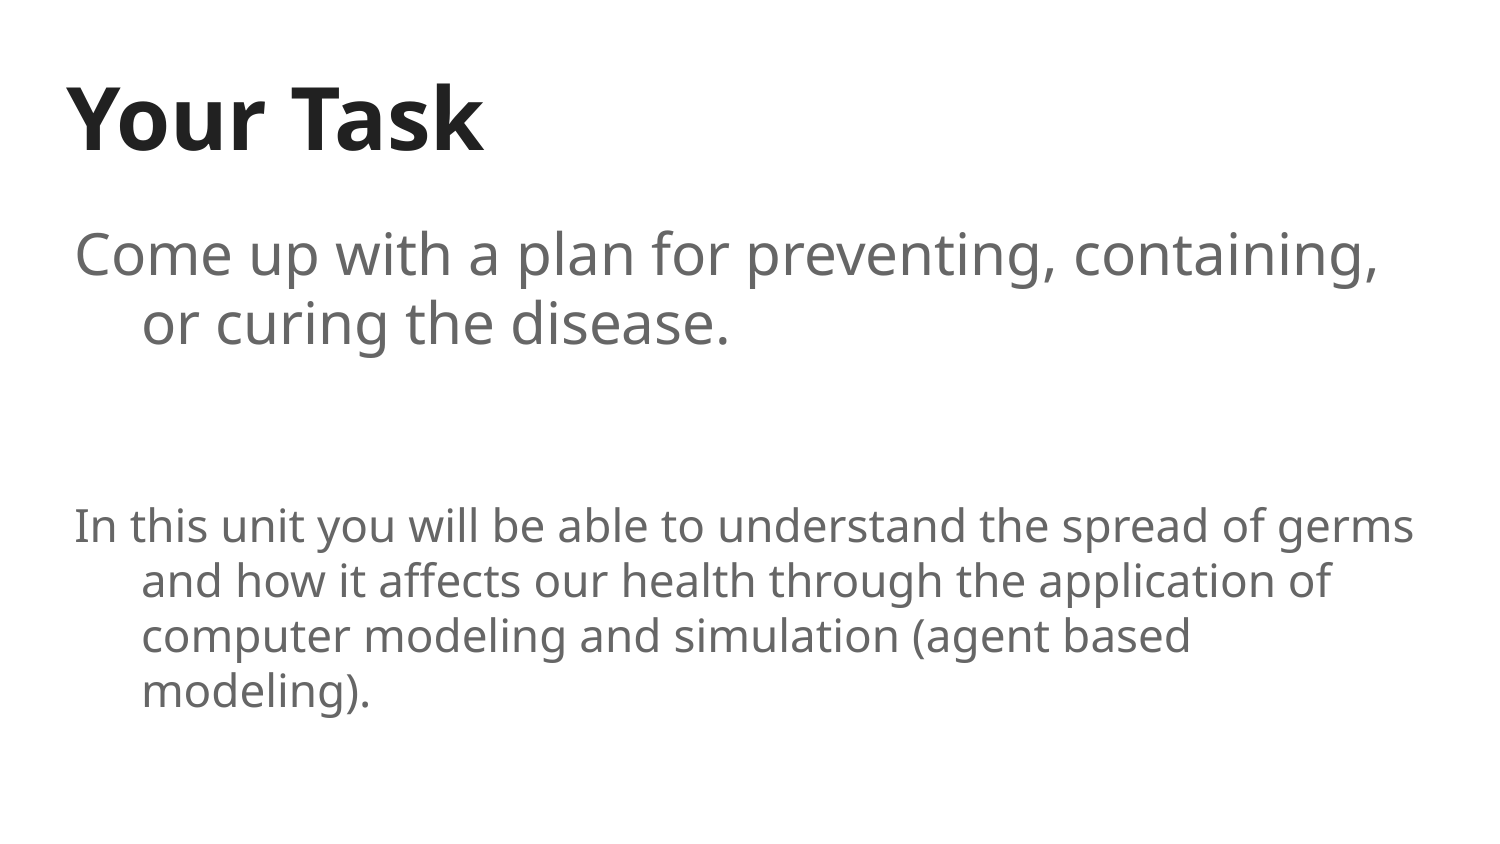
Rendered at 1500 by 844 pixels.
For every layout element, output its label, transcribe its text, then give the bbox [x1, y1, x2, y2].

title Your Task [51, 48, 1449, 180]
list Come up with a plan for preventing, containing, or curing the disease. In this unit you will be able to understand the spread of germs and how it affects our health through the application of computer modeling and simulation (agent based modeling). [51, 201, 1449, 750]
